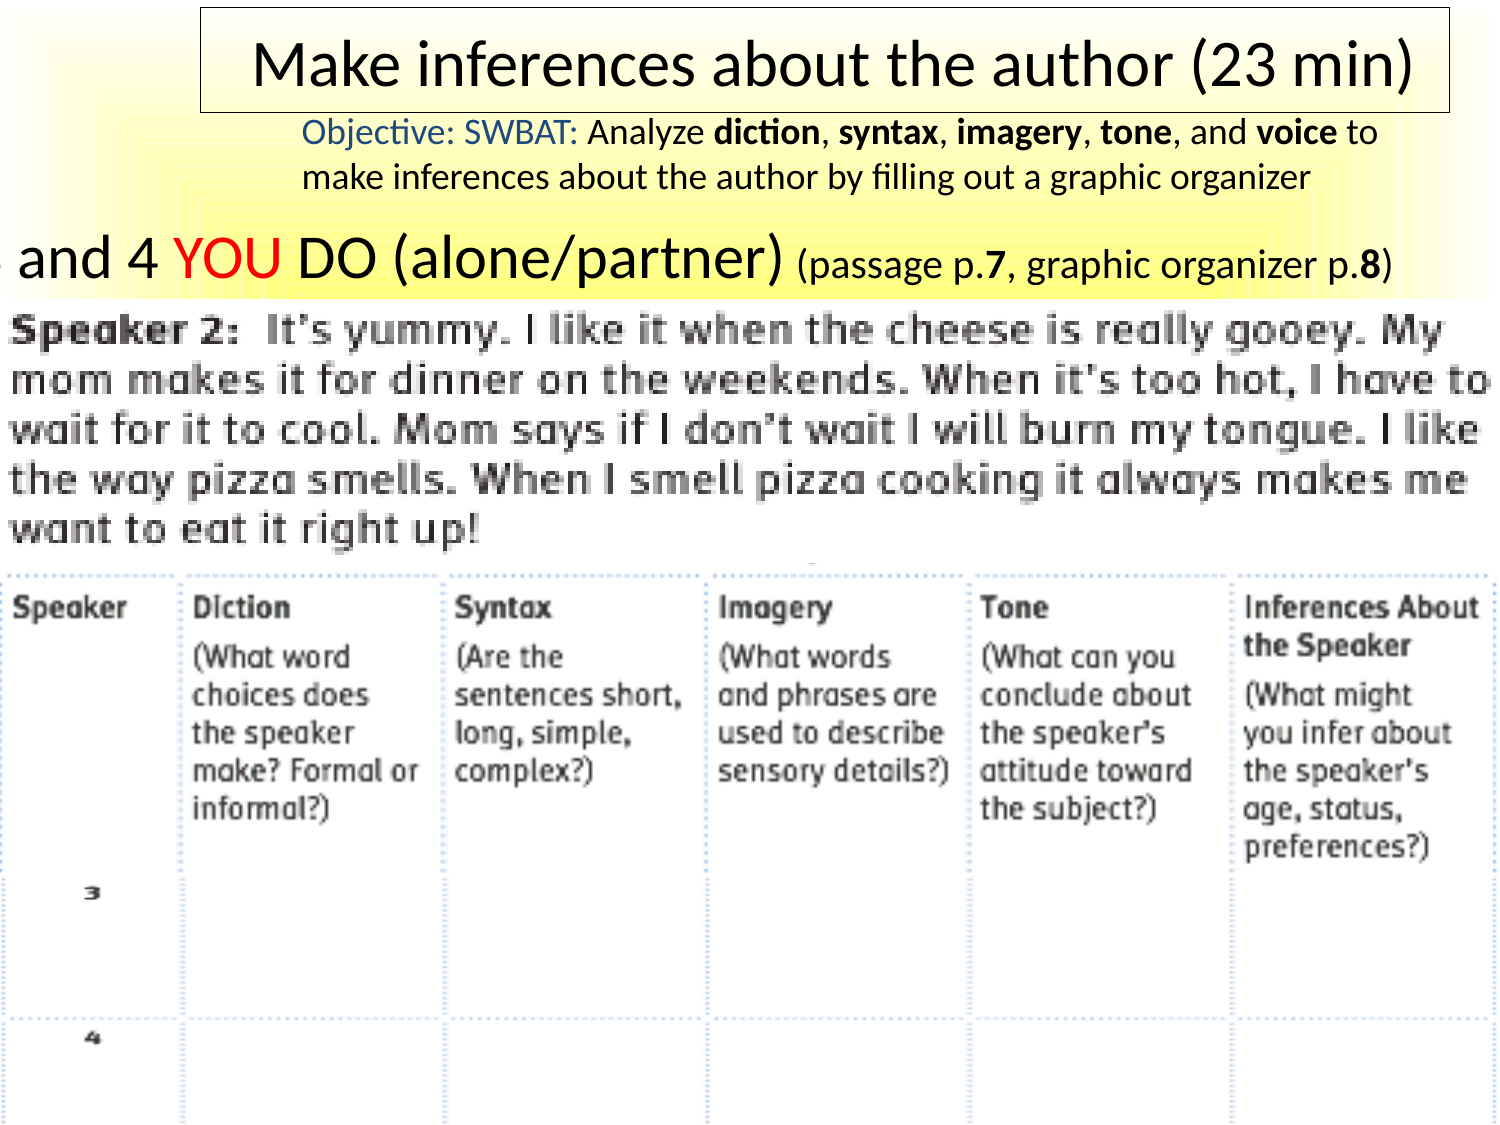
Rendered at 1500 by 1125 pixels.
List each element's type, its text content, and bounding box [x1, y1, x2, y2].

text_box Objective: SWBAT: Analyze diction, syntax, imagery, tone, and voice to make inferences about the author by filling out a graphic organizer [108, 99, 1450, 208]
title Make inferences about the author (23 min) [200, 7, 1450, 99]
picture [0, 299, 1500, 1125]
text_box #3 and 4 YOU DO (alone/partner) (passage p.7, graphic organizer p.8) [0, 208, 1500, 298]
